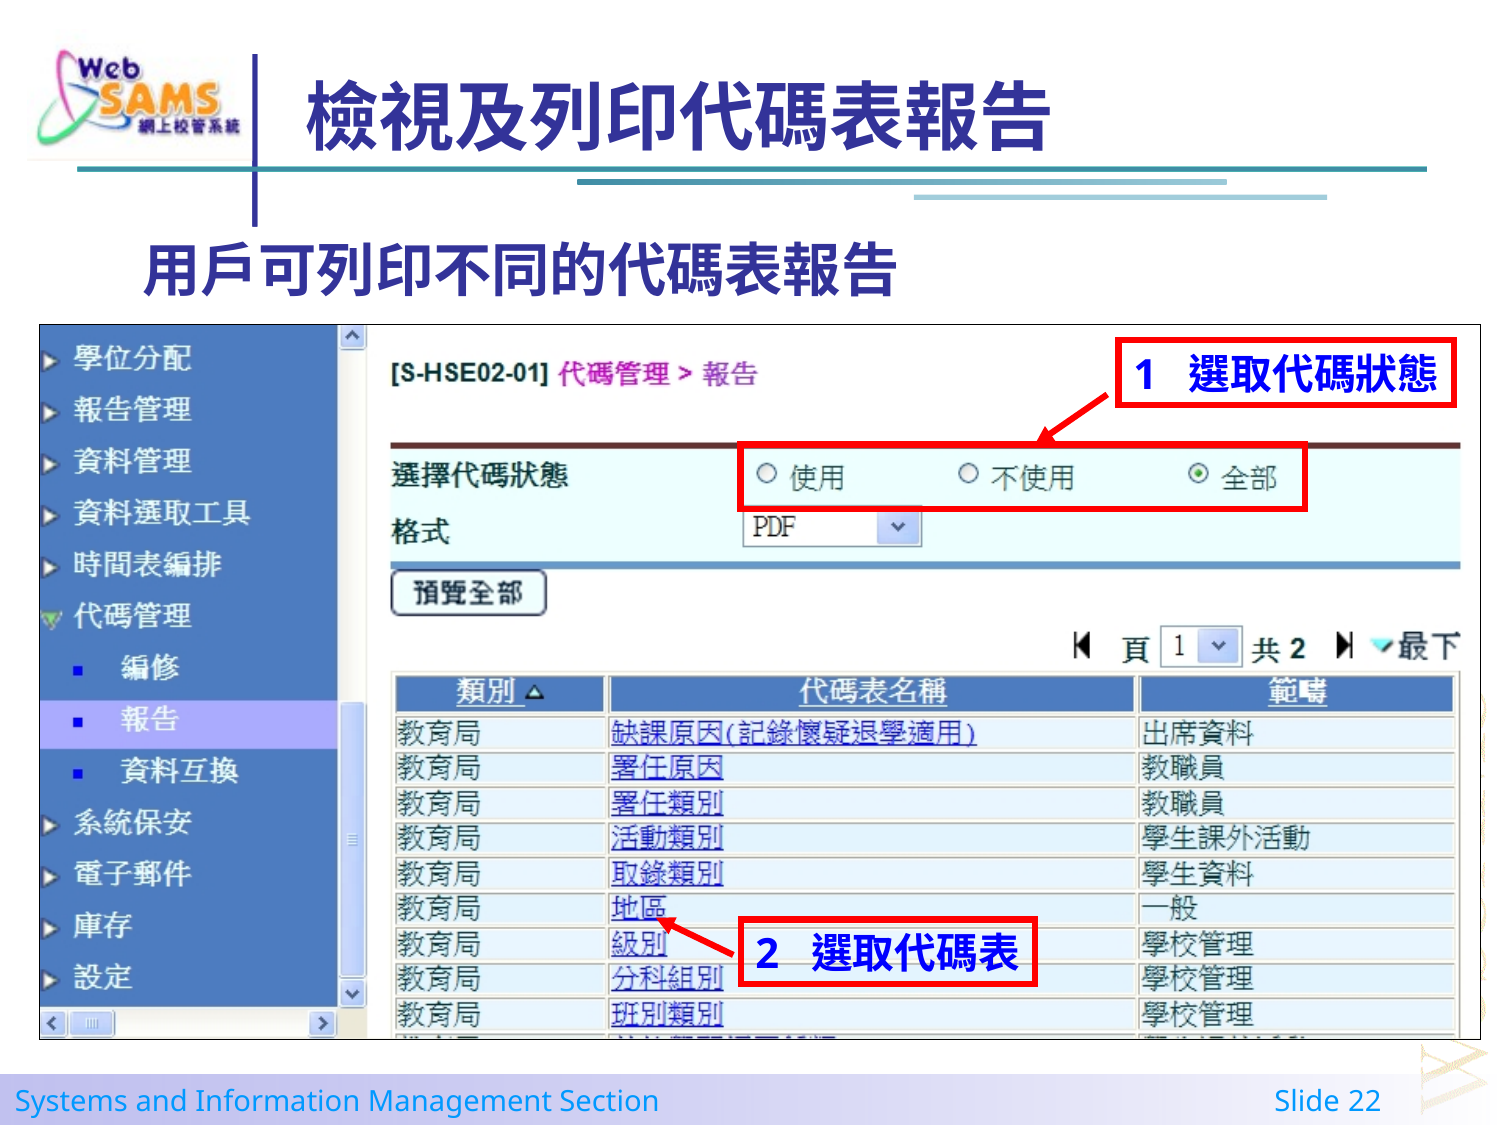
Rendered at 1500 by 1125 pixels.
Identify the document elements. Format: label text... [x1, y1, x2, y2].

picture [27, 29, 253, 161]
title 檢視及列印代碼表報告 [289, 41, 1465, 167]
list 用戶可列印不同的代碼表報告 [127, 226, 1432, 322]
picture [39, 324, 1500, 1074]
